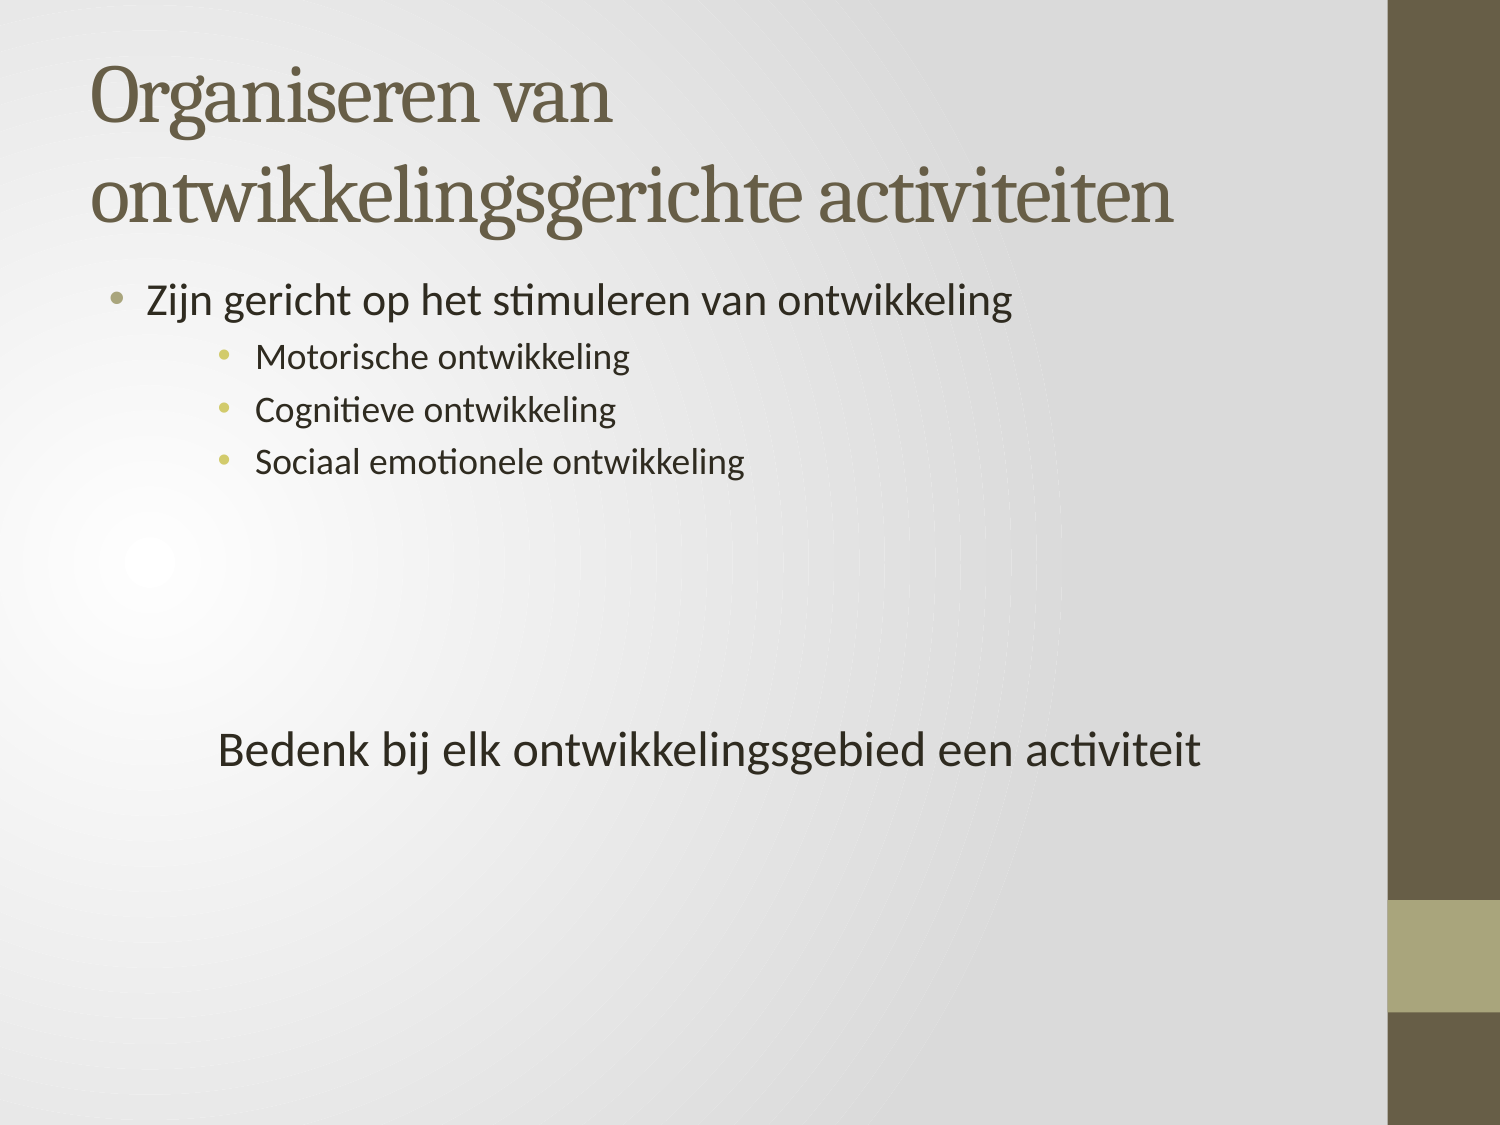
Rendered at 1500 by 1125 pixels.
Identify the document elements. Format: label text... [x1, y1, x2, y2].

list Zijn gericht op het stimuleren van ontwikkeling Motorische ontwikkeling Cognitieve ontwikkeling Sociaal emotionele ontwikkeling Bedenk bij elk ontwikkelingsgebied een activiteit [75, 262, 1325, 1050]
title Organiseren van ontwikkelingsgerichte activiteiten [75, 45, 1325, 233]
